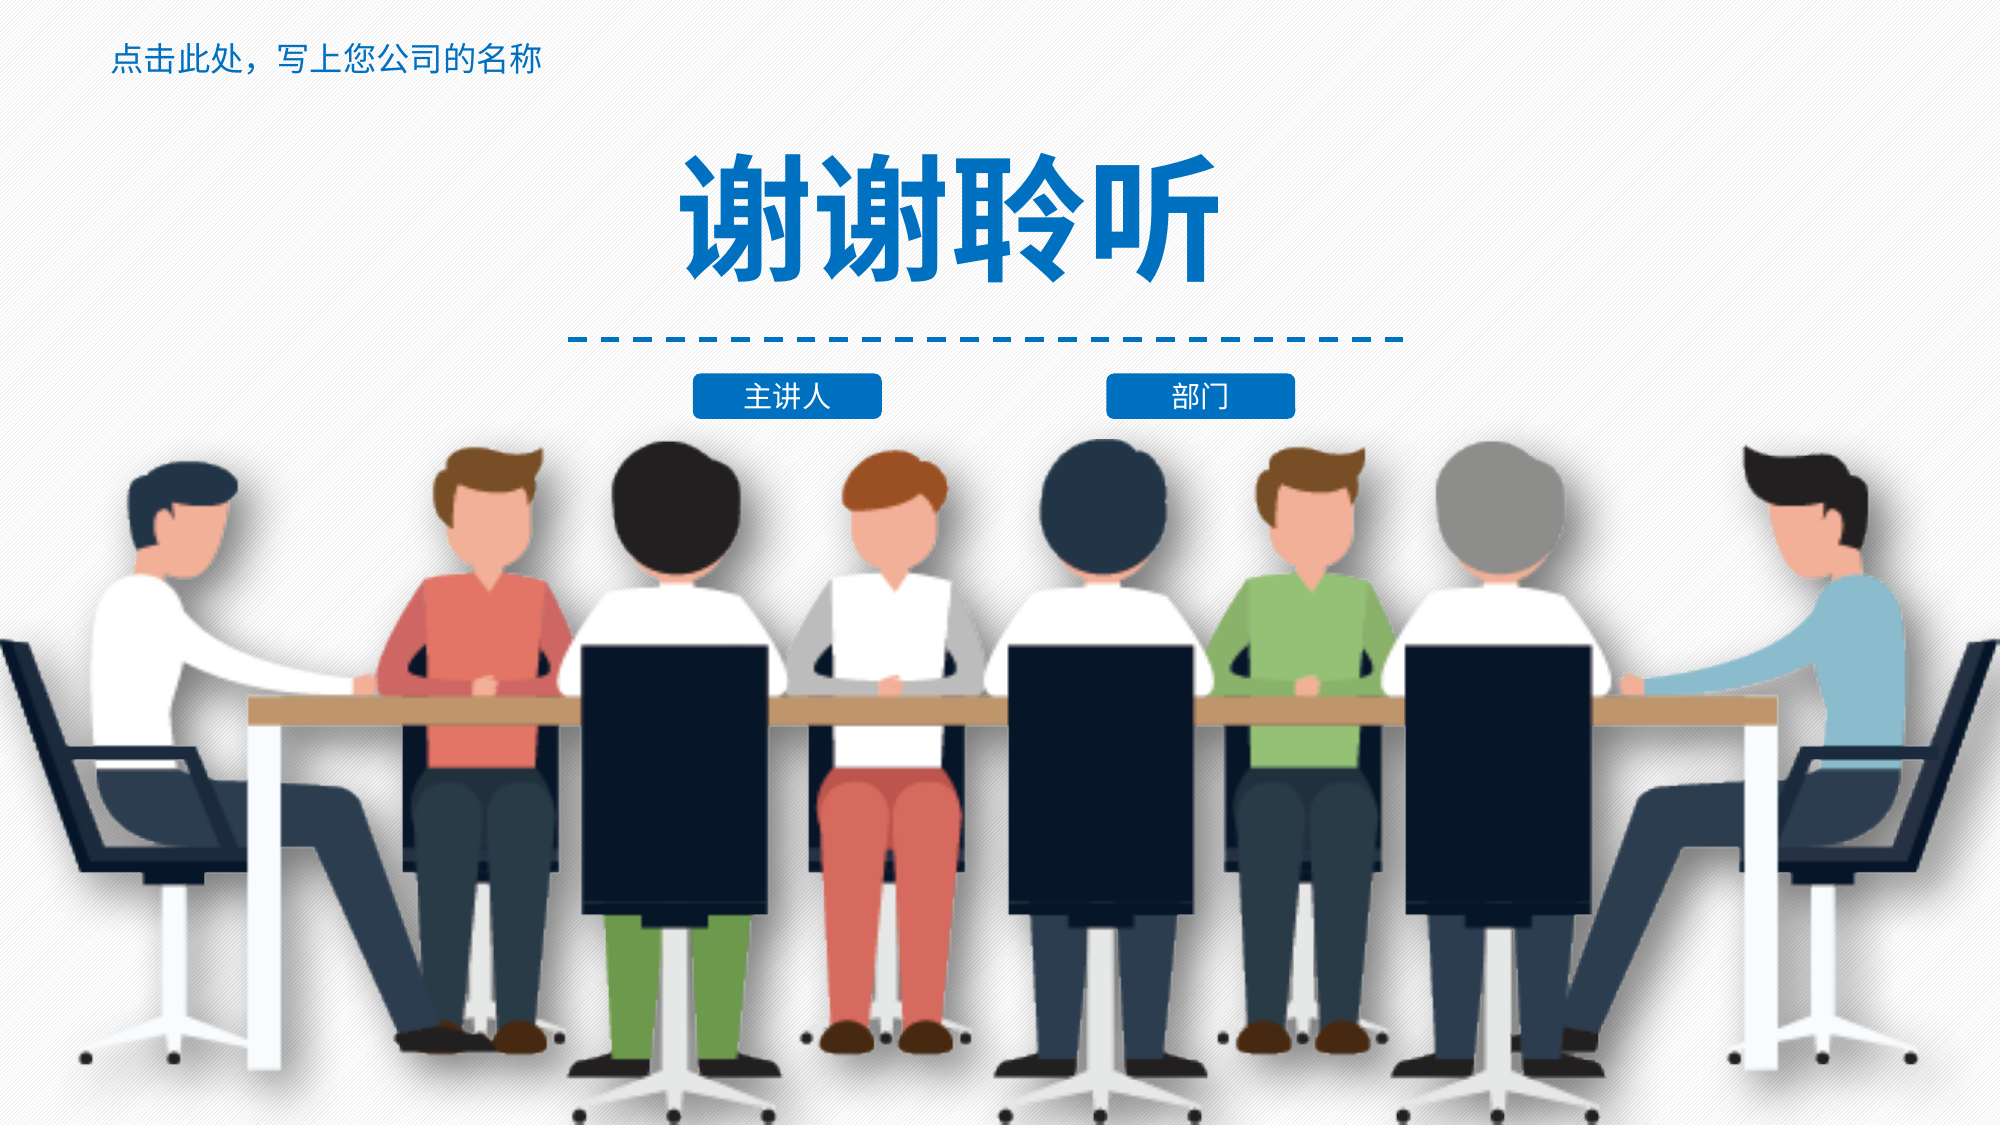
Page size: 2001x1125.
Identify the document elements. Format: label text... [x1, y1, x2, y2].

text_box 主讲人 [690, 371, 884, 422]
text_box 部门 [1104, 371, 1298, 422]
text_box 点击此处，写上您公司的名称 [55, 30, 599, 86]
picture [0, 439, 2000, 1125]
text_box 谢谢聆听 [660, 125, 1241, 306]
